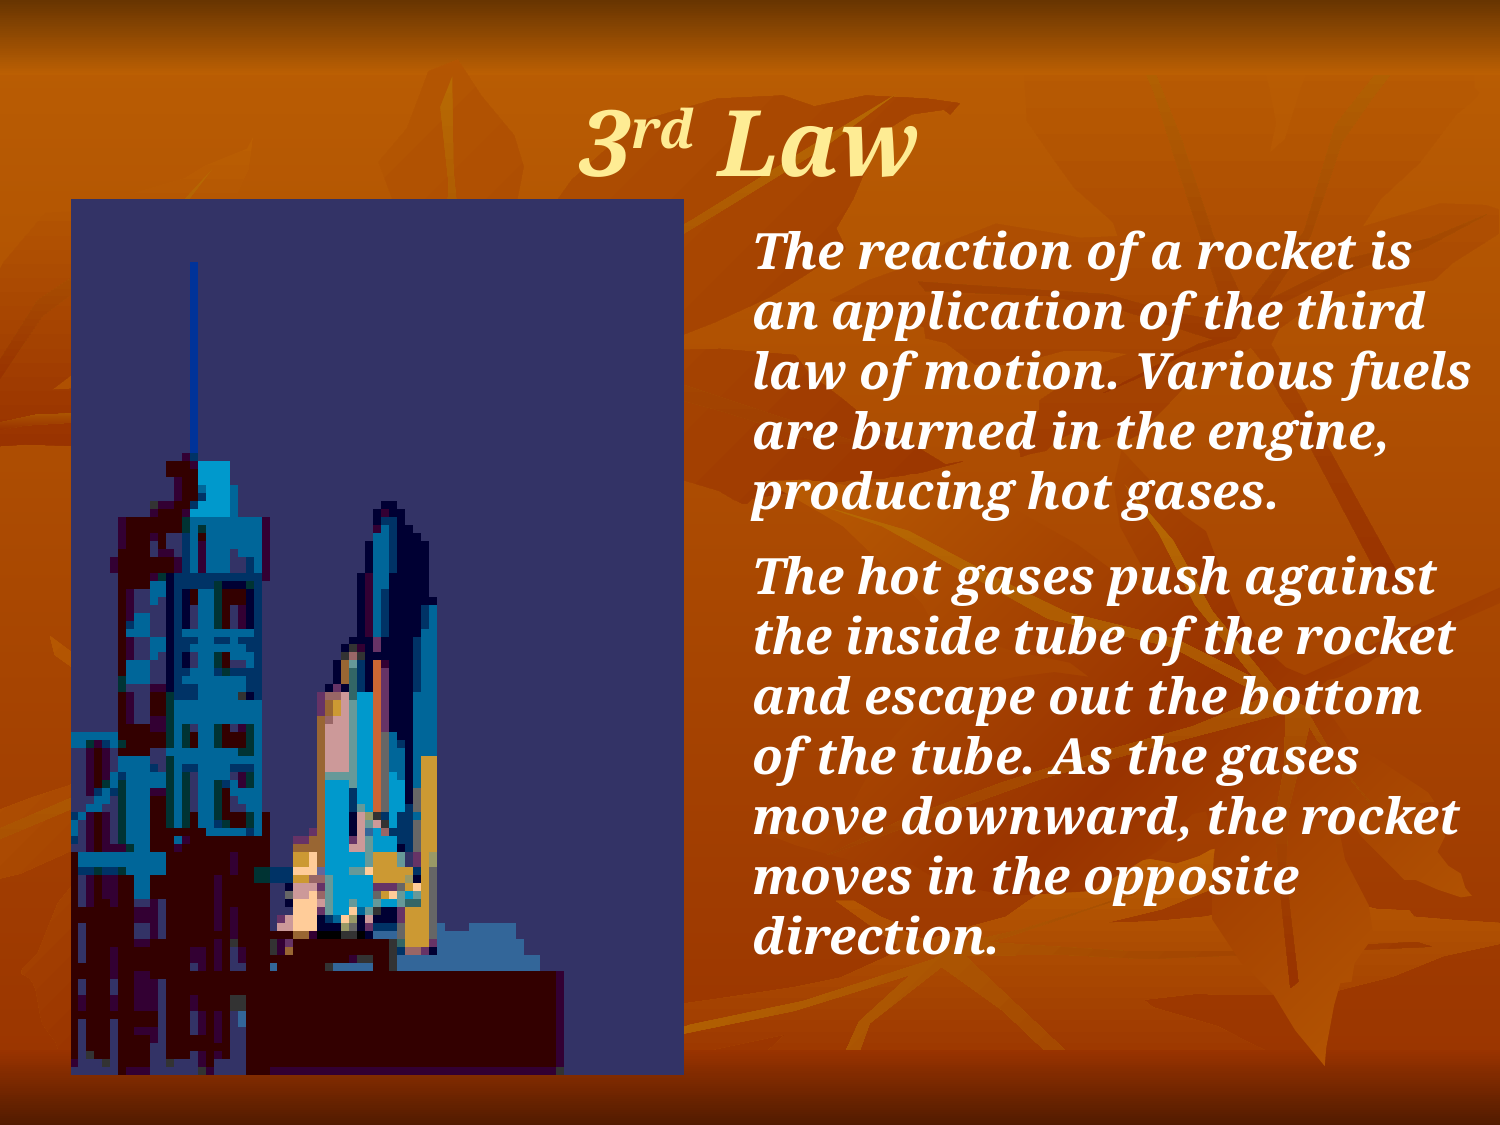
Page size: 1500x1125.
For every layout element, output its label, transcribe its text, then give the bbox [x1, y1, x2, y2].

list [71, 199, 684, 1076]
text_box [725, 199, 1434, 265]
text_box The reaction of a rocket is an application of the third law of motion. Various fuels are burned in the engine, producing hot gases. The hot gases push against the inside tube of the rocket and escape out the bottom of the tube. As the gases move downward, the rocket moves in the opposite direction. [737, 212, 1500, 973]
title 3rd Law [74, 45, 1426, 234]
